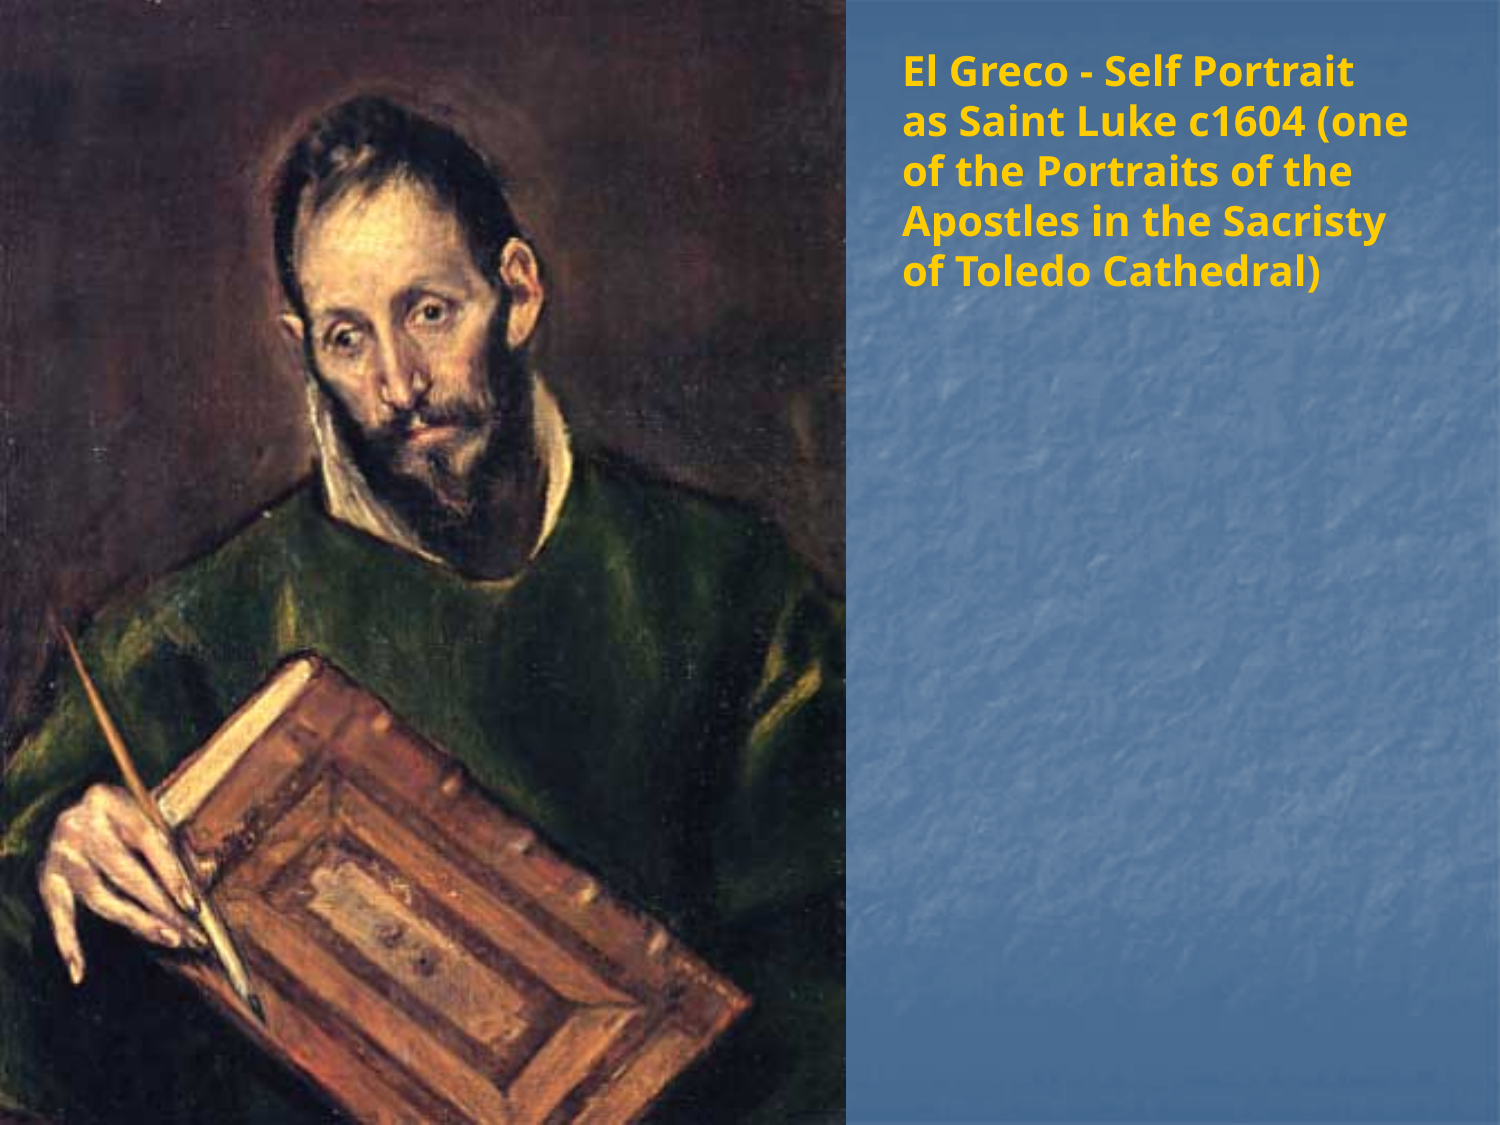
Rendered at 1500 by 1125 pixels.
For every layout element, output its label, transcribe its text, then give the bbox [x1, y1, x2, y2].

text_box El Greco - Self Portrait as Saint Luke c1604 (one of the Portraits of the Apostles in the Sacristy of Toledo Cathedral) [887, 37, 1425, 374]
picture [0, 0, 846, 1125]
